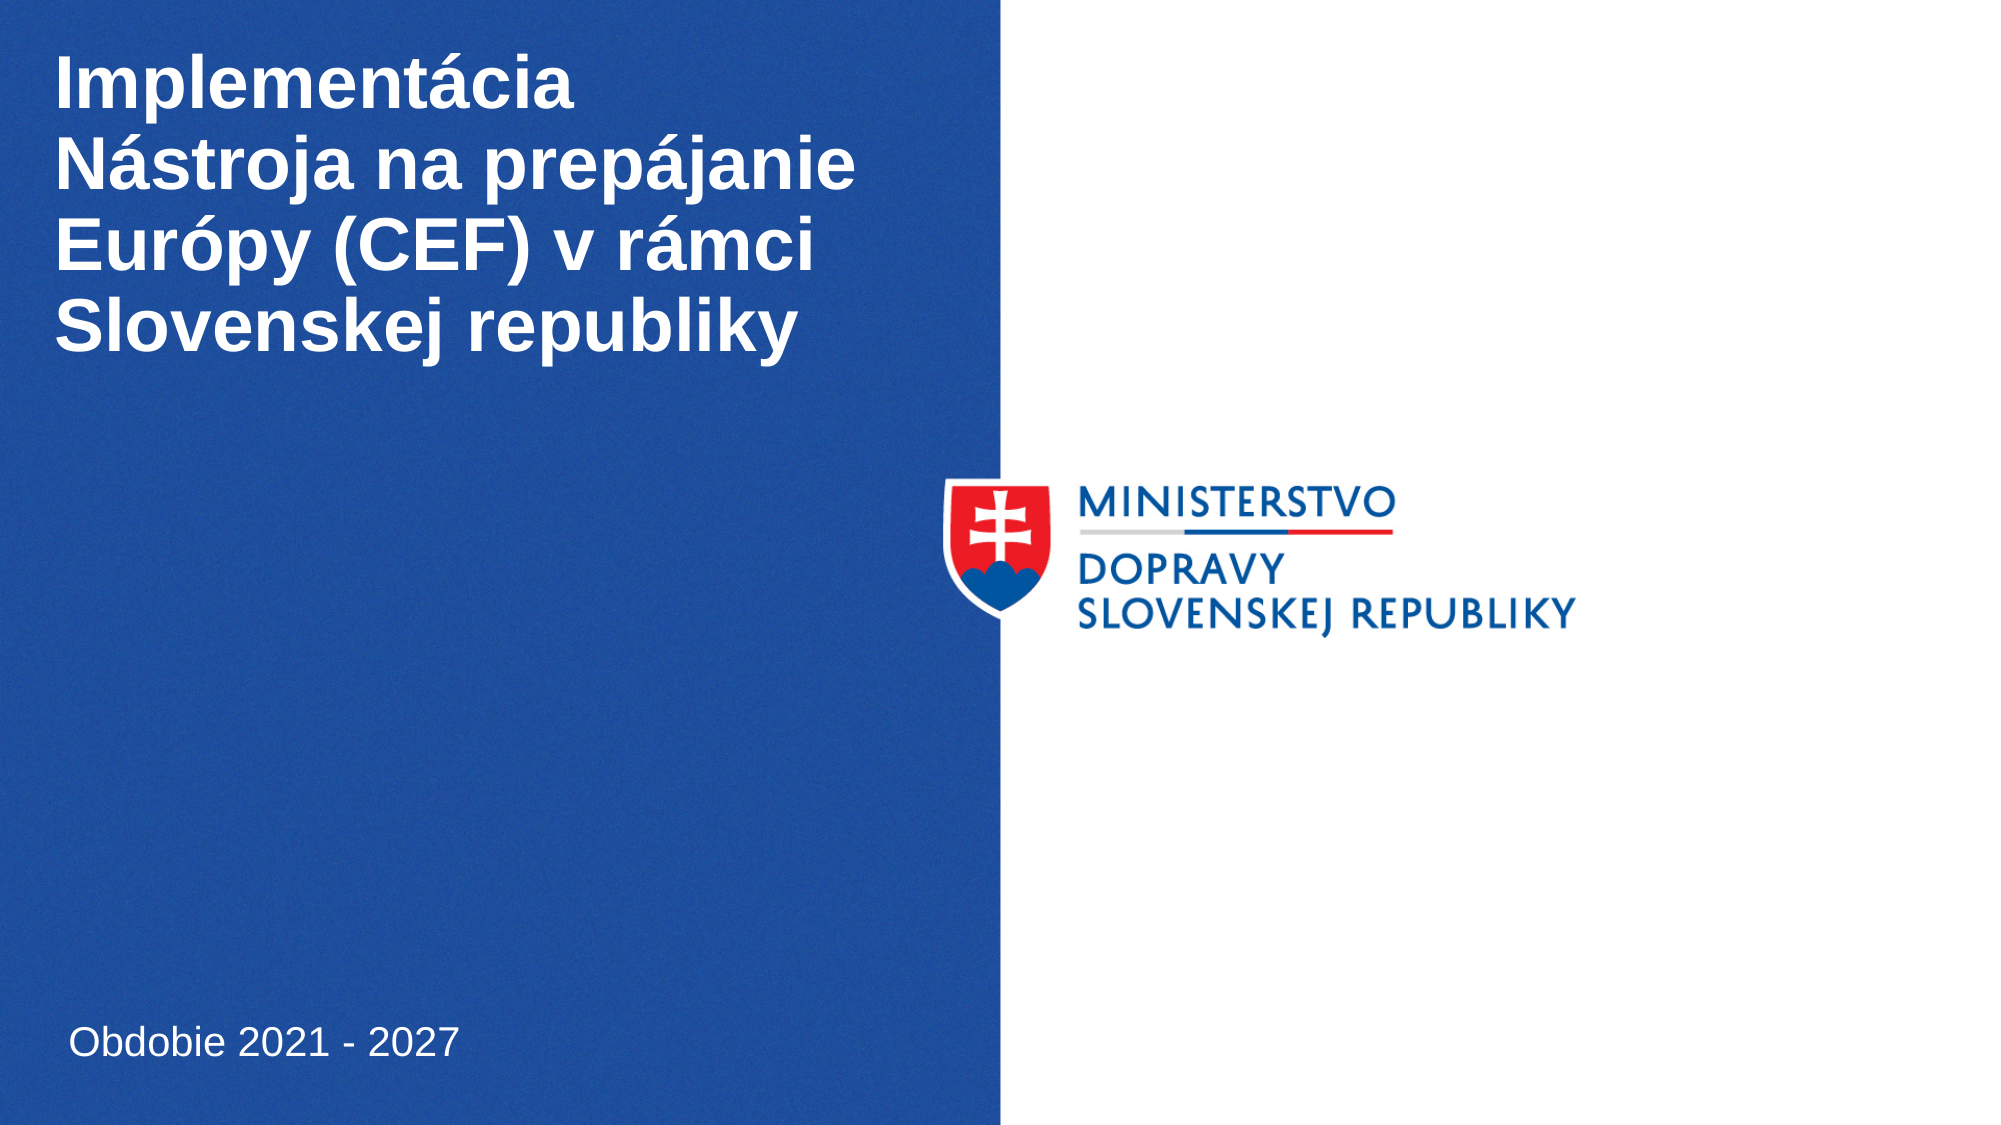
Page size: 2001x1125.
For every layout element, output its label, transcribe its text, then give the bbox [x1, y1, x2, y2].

picture [0, 0, 2001, 1125]
title Implementácia Nástroja na prepájanie Európy (CEF) v rámci Slovenskej republiky [39, 33, 876, 376]
subtitle Obdobie 2021 - 2027 [53, 1013, 890, 1079]
